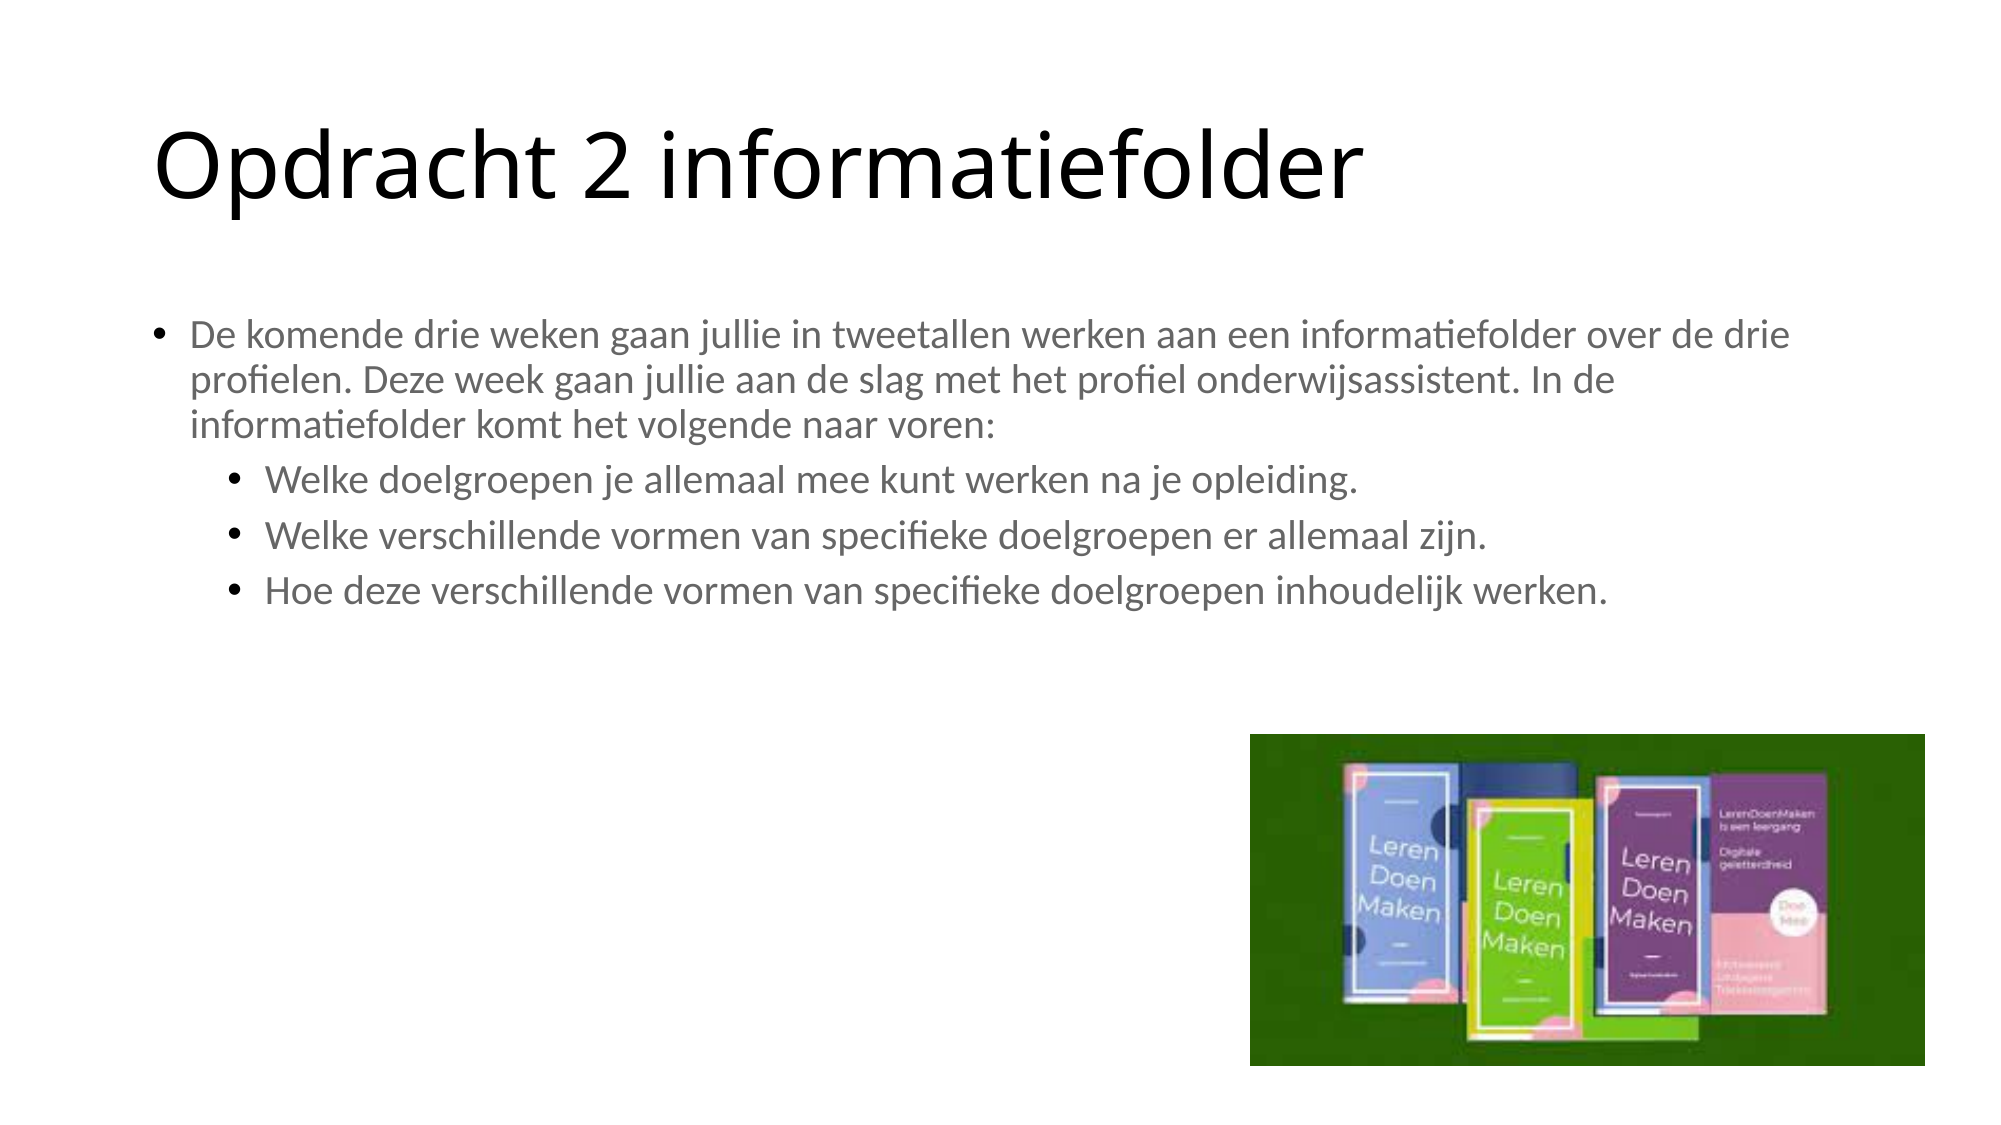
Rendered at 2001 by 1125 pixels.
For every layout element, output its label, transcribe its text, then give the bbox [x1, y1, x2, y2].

picture [1250, 734, 1925, 1066]
title Opdracht 2 informatiefolder [137, 59, 1863, 278]
list De komende drie weken gaan jullie in tweetallen werken aan een informatiefolder over de drie profielen. Deze week gaan jullie aan de slag met het profiel onderwijsassistent. In de informatiefolder komt het volgende naar voren: Welke doelgroepen je allemaal mee kunt werken na je opleiding. Welke verschillende vormen van specifieke doelgroepen er allemaal zijn. Hoe deze verschillende vormen van specifieke doelgroepen inhoudelijk werken. [137, 305, 1863, 1019]
